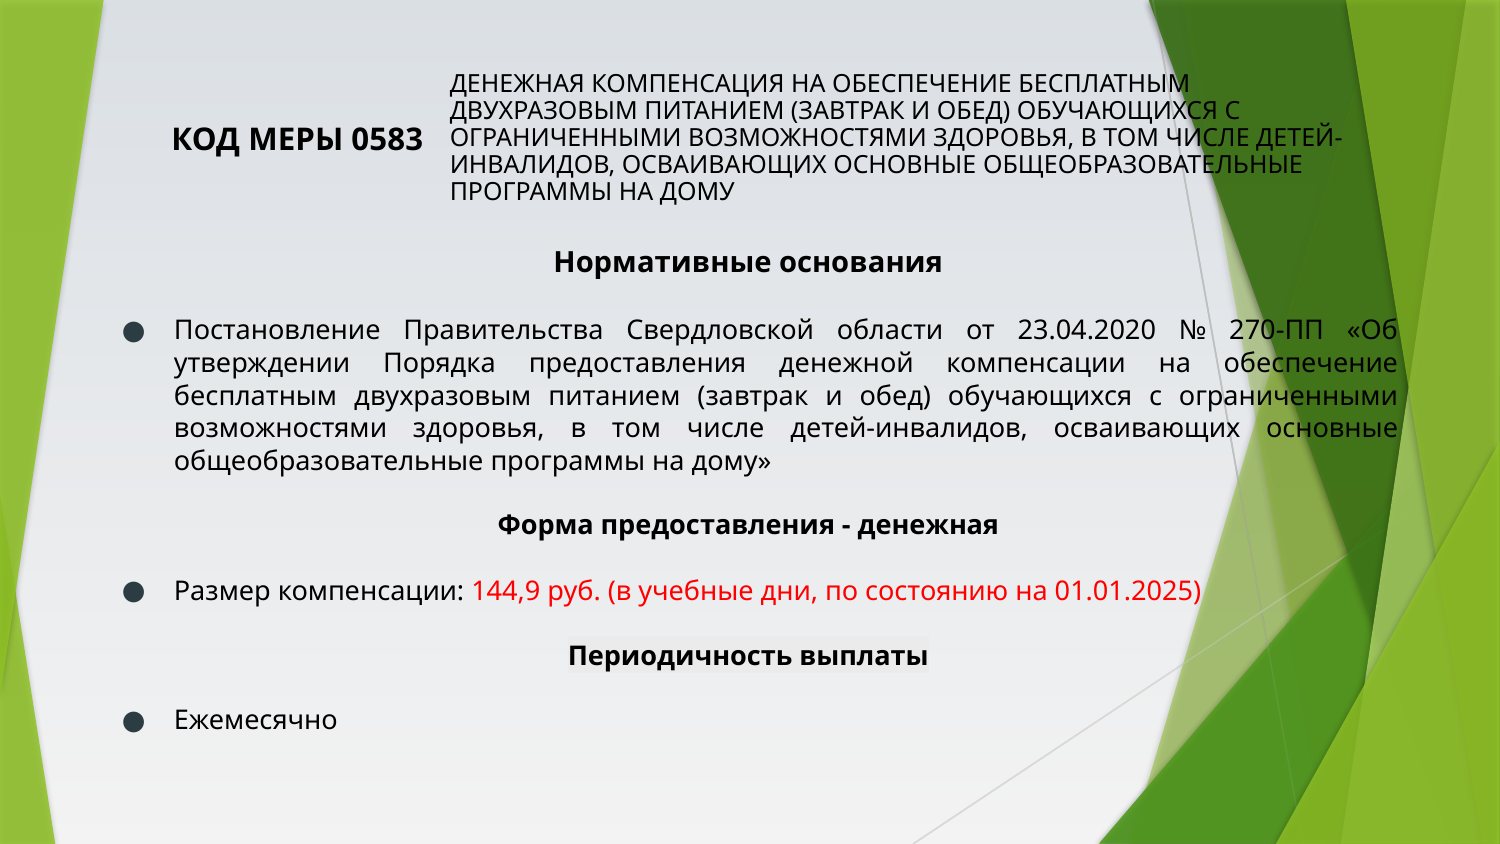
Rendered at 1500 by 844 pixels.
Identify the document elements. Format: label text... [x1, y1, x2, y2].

title Денежная компенсация на обеспечение бесплатным двухразовым питанием (завтрак и обед) обучающихся с ограниченными возможностями здоровья, в том числе детей-инвалидов, осваивающих основные общеобразовательные программы на дому [438, 80, 1384, 197]
text_box КОД МЕРЫ 0583 [122, 79, 439, 196]
text_box Нормативные основания Постановление Правительства Свердловской области от 23.04.2020 № 270-ПП «Об утверждении Порядка предоставления денежной компенсации на обеспечение бесплатным двухразовым питанием (завтрак и обед) обучающихся с ограниченными возможностями здоровья, в том числе детей-инвалидов, осваивающих основные общеобразовательные программы на дому» Форма предоставления - денежная Размер компенсации: 144,9 руб. (в учебные дни, по состоянию на 01.01.2025) Периодичность выплаты Ежемесячно [87, 202, 1409, 808]
